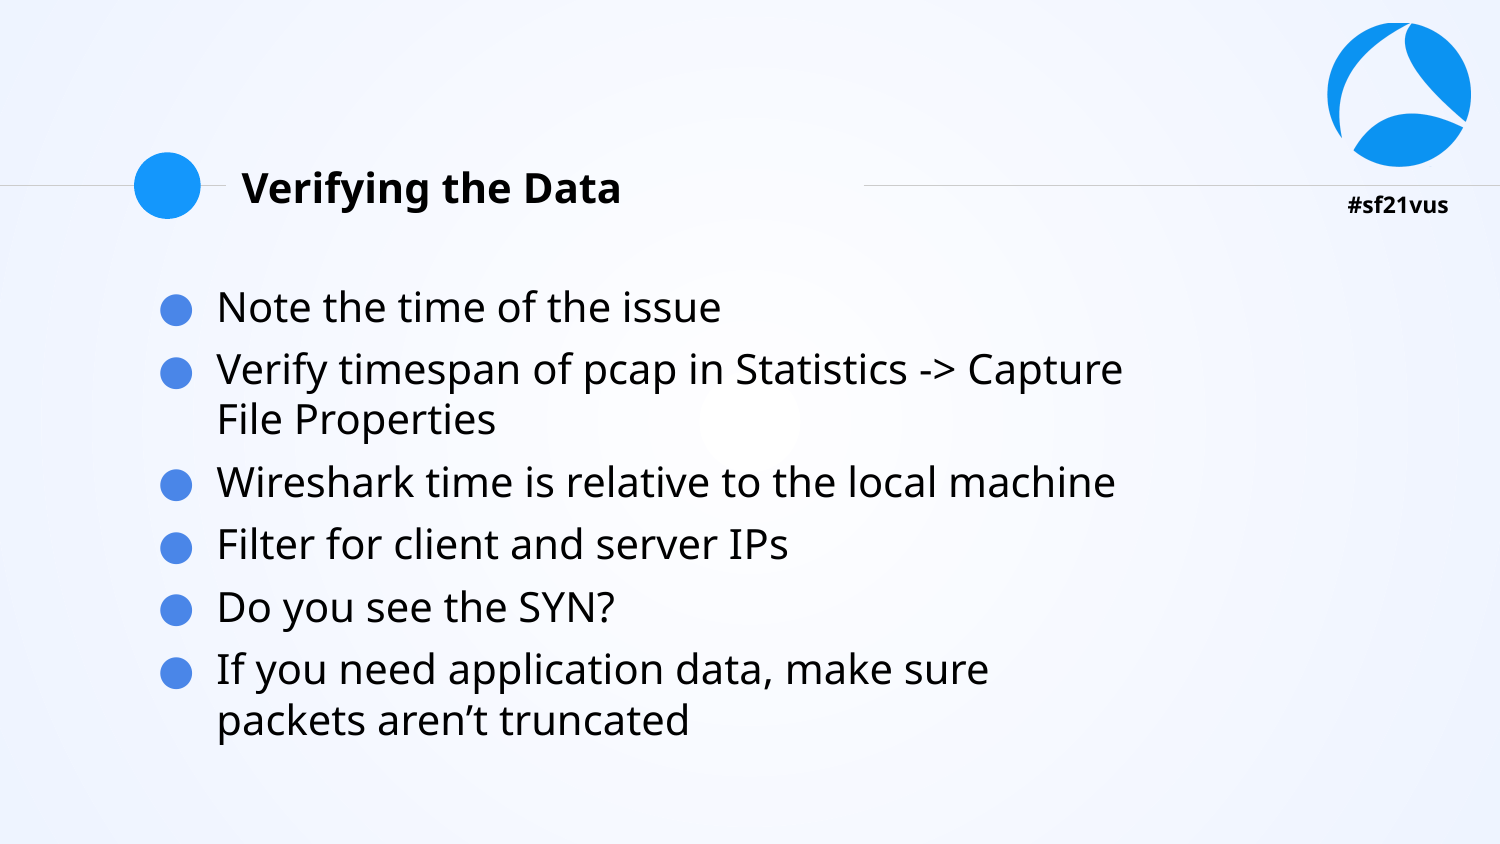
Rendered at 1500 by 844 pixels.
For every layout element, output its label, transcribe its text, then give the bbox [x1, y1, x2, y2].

list Note the time of the issue Verify timespan of pcap in Statistics -> Capture File Properties Wireshark time is relative to the local machine Filter for client and server IPs Do you see the SYN? If you need application data, make sure packets aren’t truncated [126, 265, 1163, 796]
picture [1327, 23, 1471, 167]
title Verifying the Data [226, 151, 863, 223]
